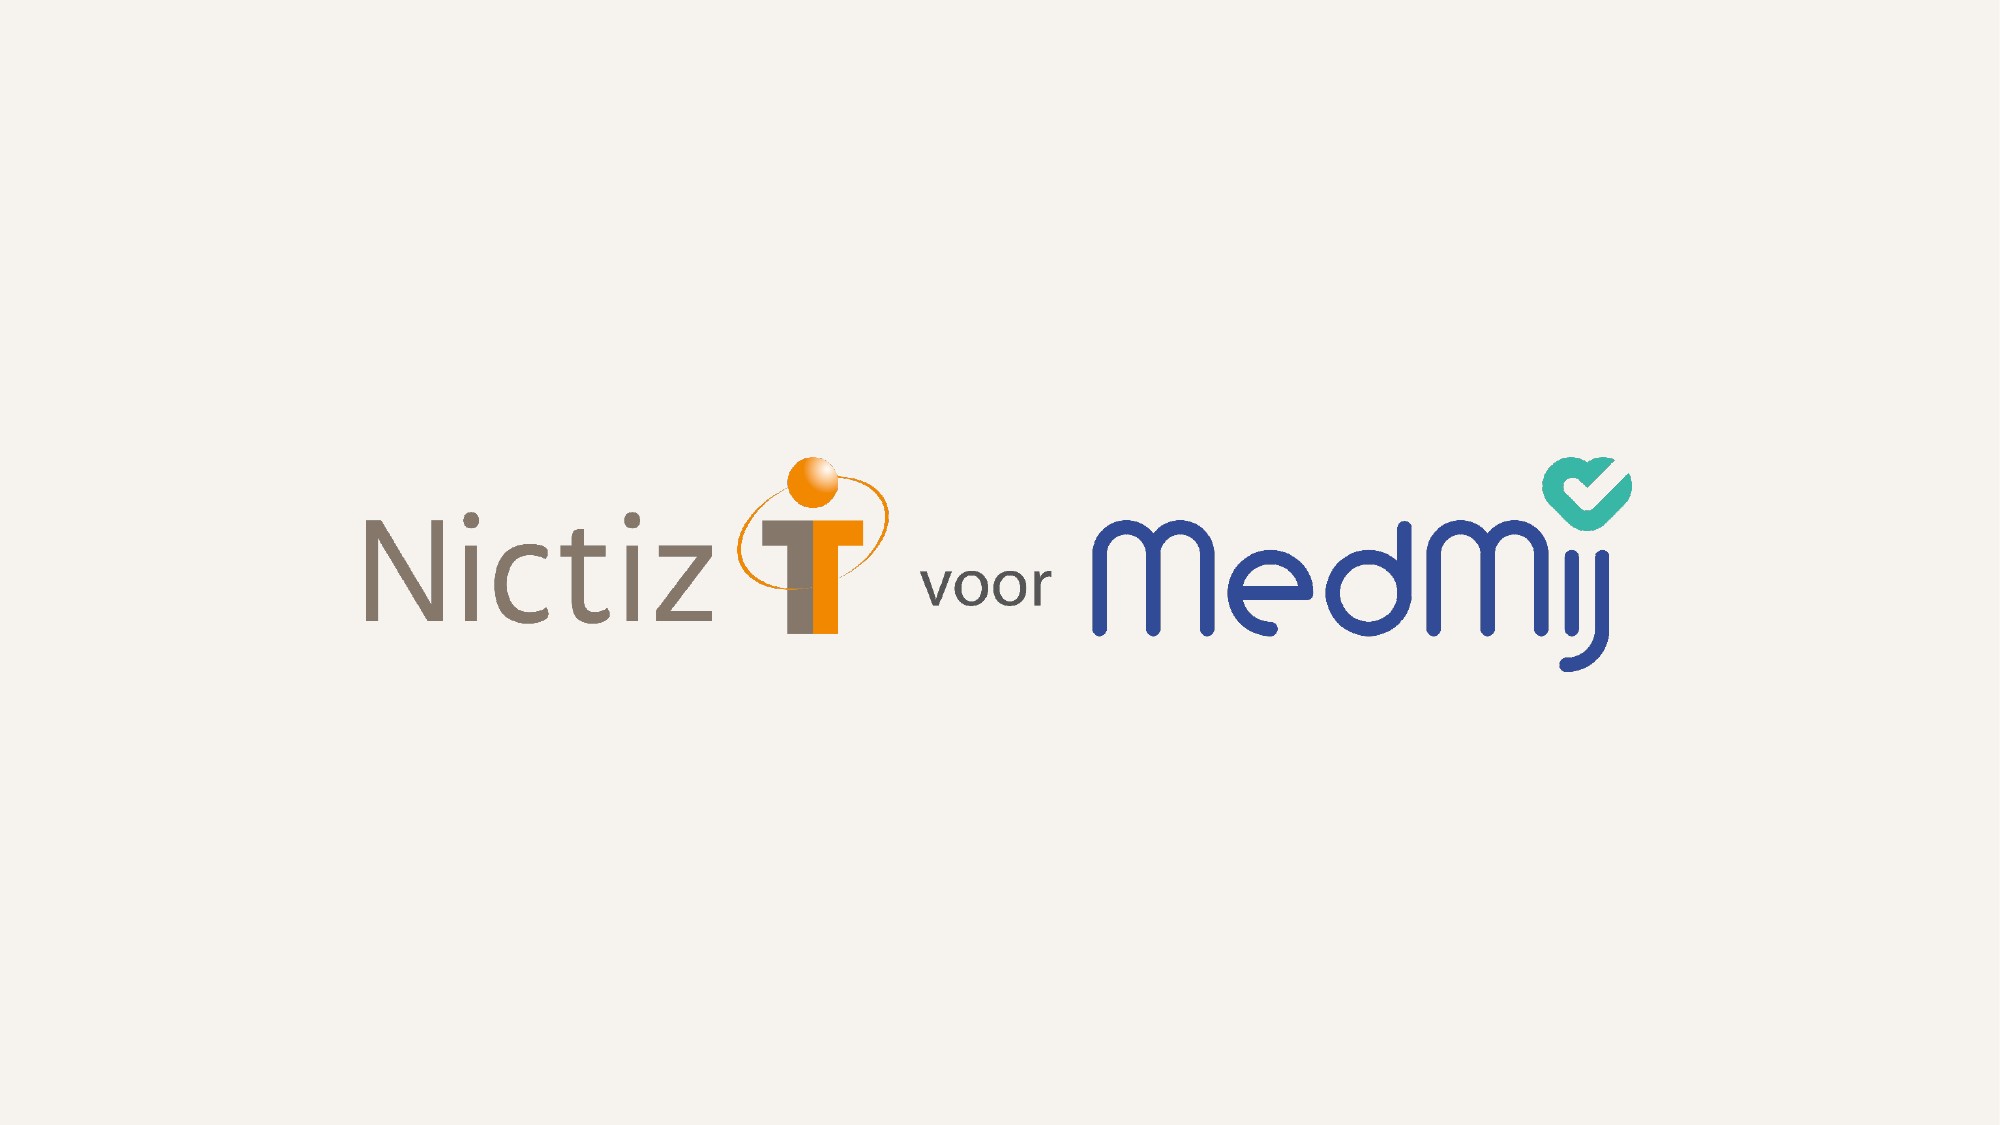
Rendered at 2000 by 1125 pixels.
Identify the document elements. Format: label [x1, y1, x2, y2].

picture [359, 450, 1641, 675]
